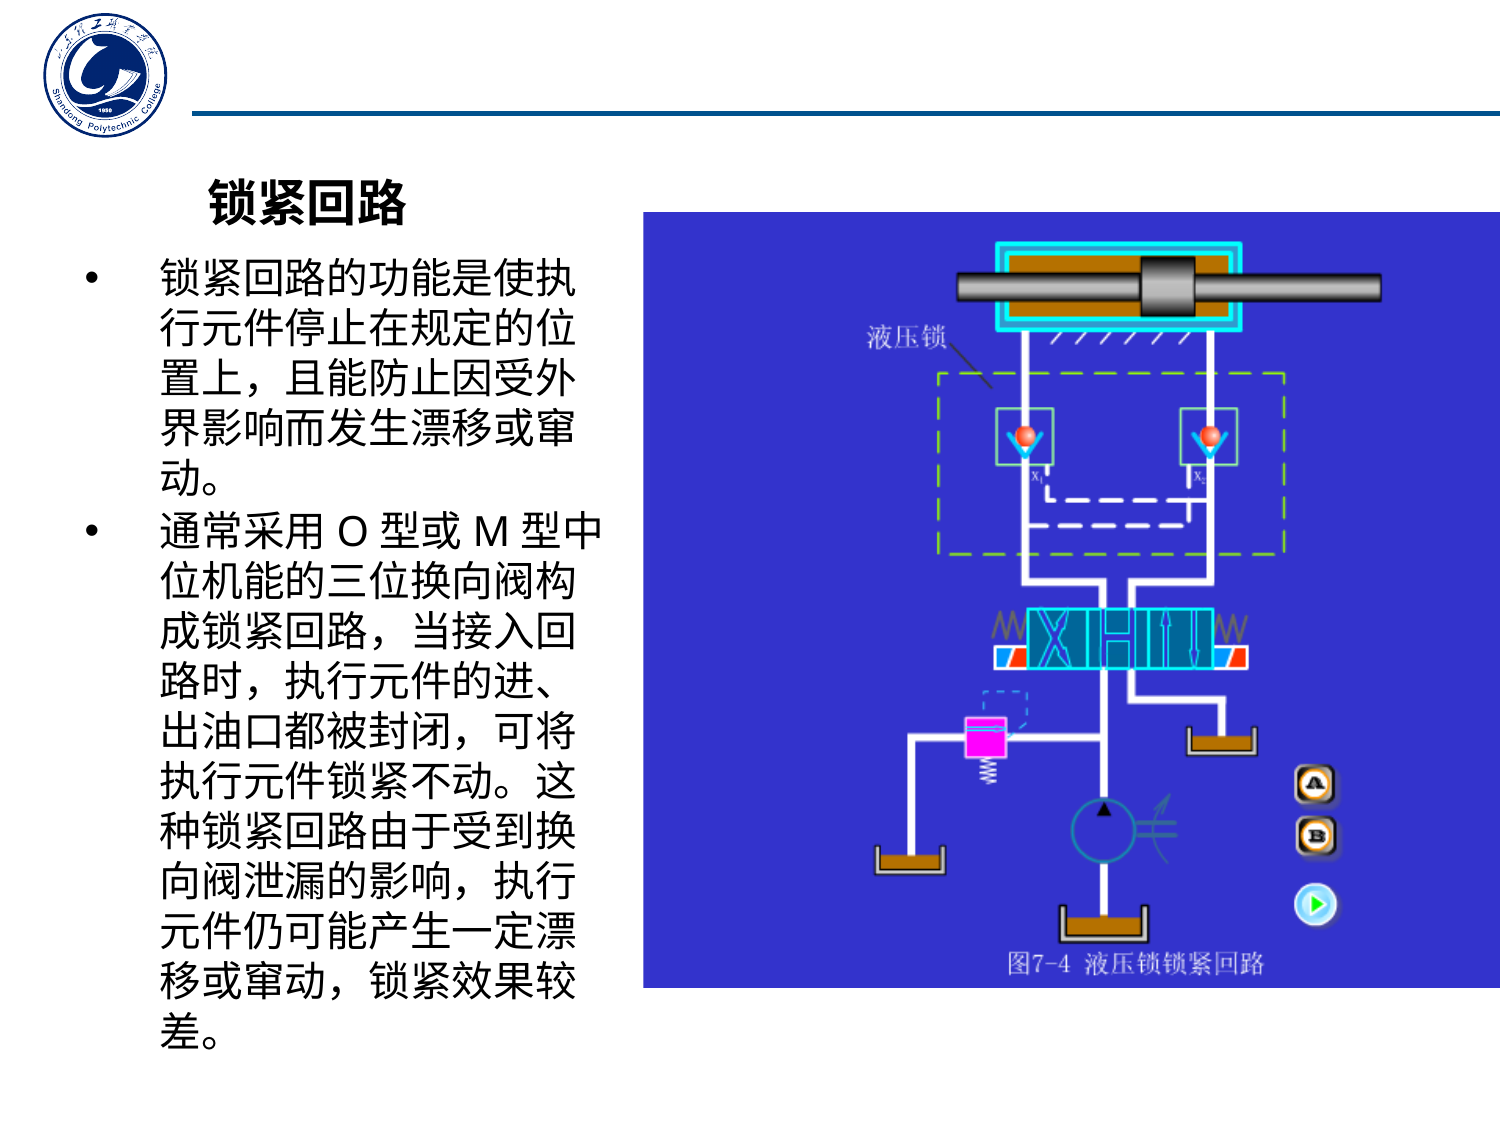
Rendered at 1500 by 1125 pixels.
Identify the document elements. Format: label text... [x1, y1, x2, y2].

list 锁紧回路的功能是使执行元件停止在规定的位置上，且能防止因受外界影响而发生漂移或窜动。 通常采用O型或M型中位机能的三位换向阀构成锁紧回路，当接入回路时，执行元件的进、出油口都被封闭，可将执行元件锁紧不动。这种锁紧回路由于受到换向阀泄漏的影响，执行元件仍可能产生一定漂移或窜动，锁紧效果较差。 [69, 244, 625, 731]
picture [43, 7, 174, 138]
title 锁紧回路 [50, 164, 564, 245]
